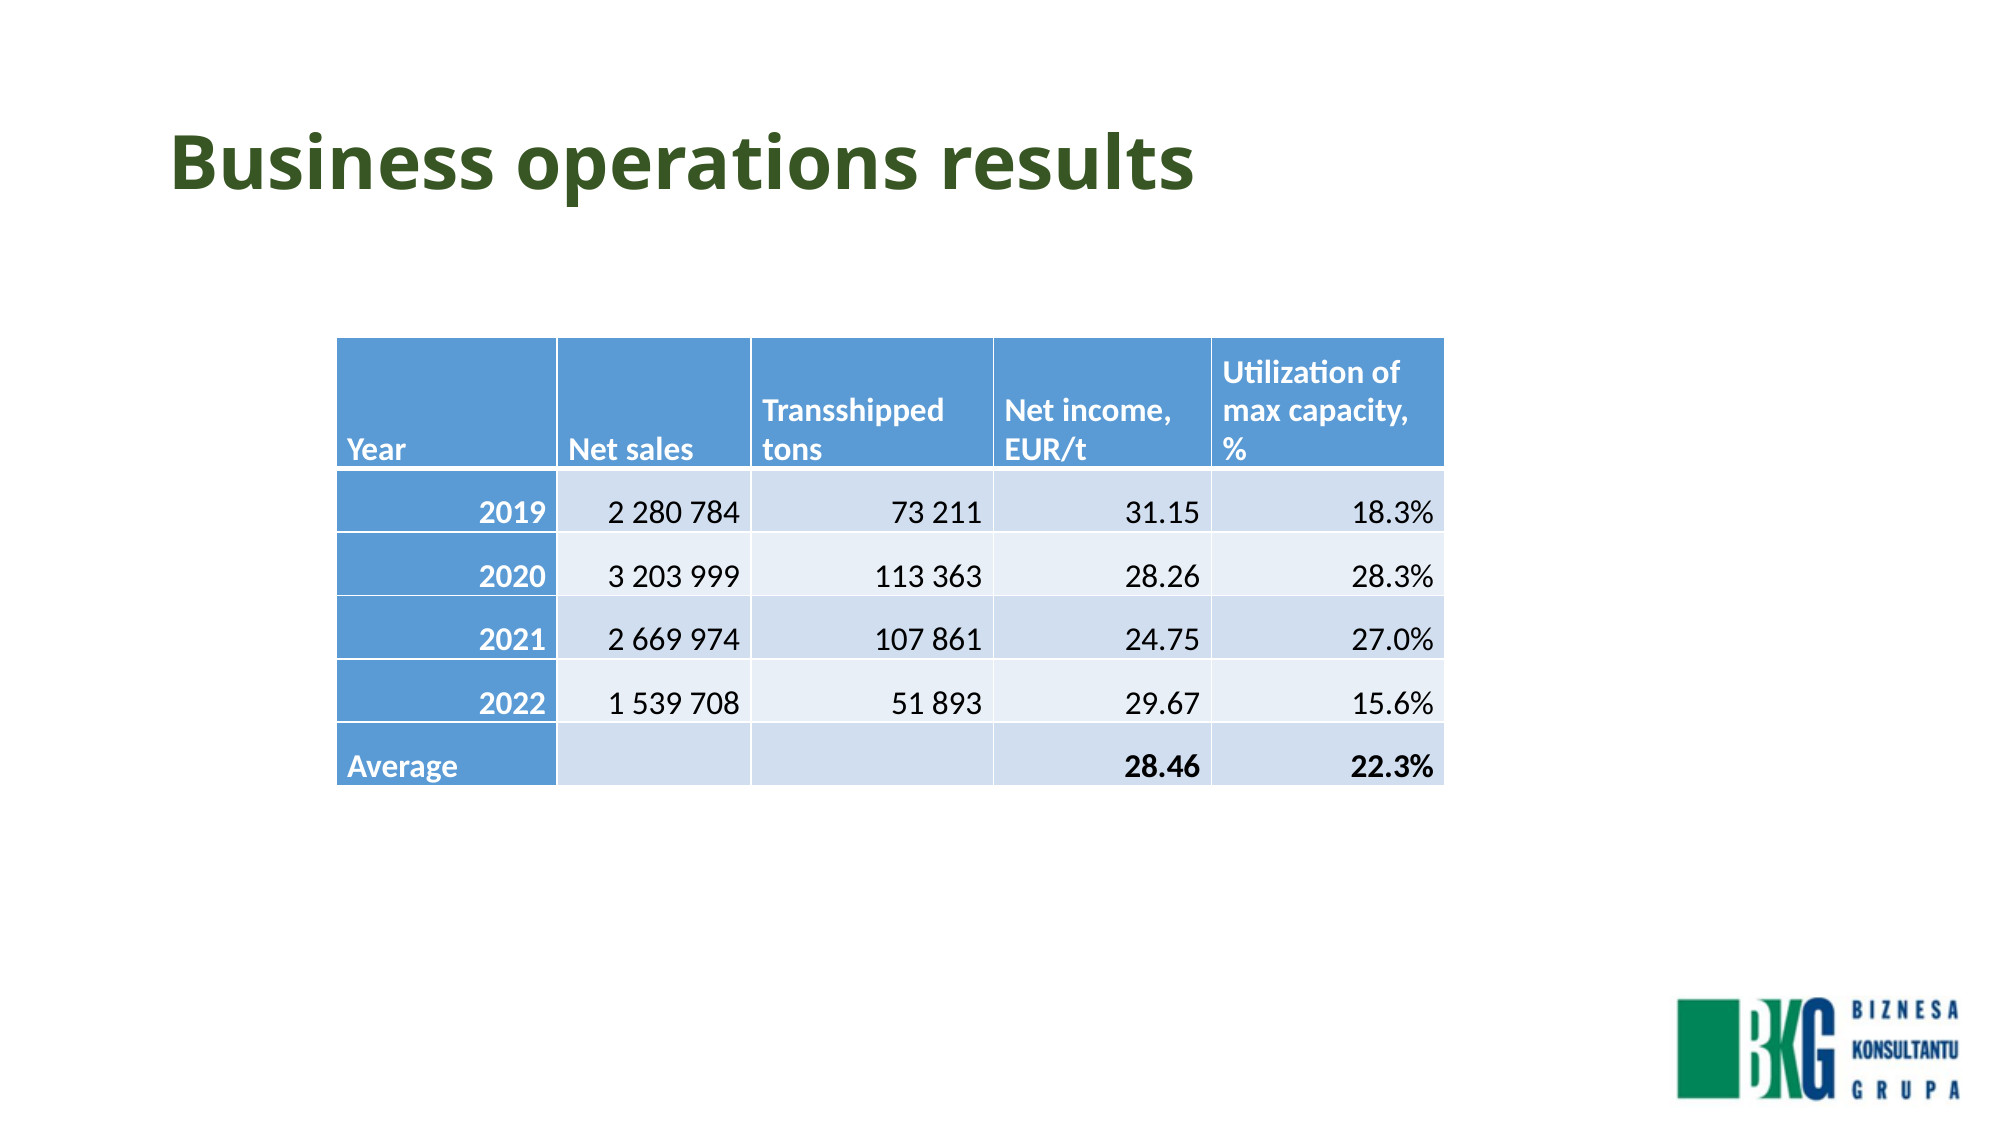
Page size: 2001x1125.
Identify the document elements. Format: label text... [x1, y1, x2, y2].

table_cell 18.3% [1212, 471, 1444, 531]
table_cell 22.3% [1212, 723, 1444, 785]
table_cell 28.46 [994, 723, 1211, 785]
table_cell 24.75 [994, 596, 1211, 658]
table_cell [752, 723, 993, 785]
table_header Net sales [558, 338, 750, 466]
table_header Transshipped tons [752, 338, 993, 466]
table_cell Average [337, 723, 556, 785]
table_cell 113 363 [752, 533, 993, 595]
table_cell 2 669 974 [558, 596, 750, 658]
table_cell 73 211 [752, 471, 993, 531]
table_cell 29.67 [994, 660, 1211, 721]
table_cell 2021 [337, 596, 556, 658]
table_cell 2022 [337, 660, 556, 721]
table_cell 2019 [337, 471, 556, 531]
table_cell 27.0% [1212, 596, 1444, 658]
table_header Utilization of max capacity, % [1212, 338, 1444, 466]
picture [1667, 993, 1966, 1108]
table_cell 15.6% [1212, 660, 1444, 721]
table_cell 31.15 [994, 471, 1211, 531]
table_cell 28.3% [1212, 533, 1444, 595]
table_header Year [337, 338, 556, 466]
table_header Net income, EUR/t [994, 338, 1211, 466]
table_cell 2 280 784 [558, 471, 750, 531]
table_cell [558, 723, 750, 785]
table_cell 28.26 [994, 533, 1211, 595]
table_cell 3 203 999 [558, 533, 750, 595]
table_cell 51 893 [752, 660, 993, 721]
table_cell 107 861 [752, 596, 993, 658]
table_cell 2020 [337, 533, 556, 595]
table_cell 1 539 708 [558, 660, 750, 721]
title Business operations results [153, 56, 1879, 275]
